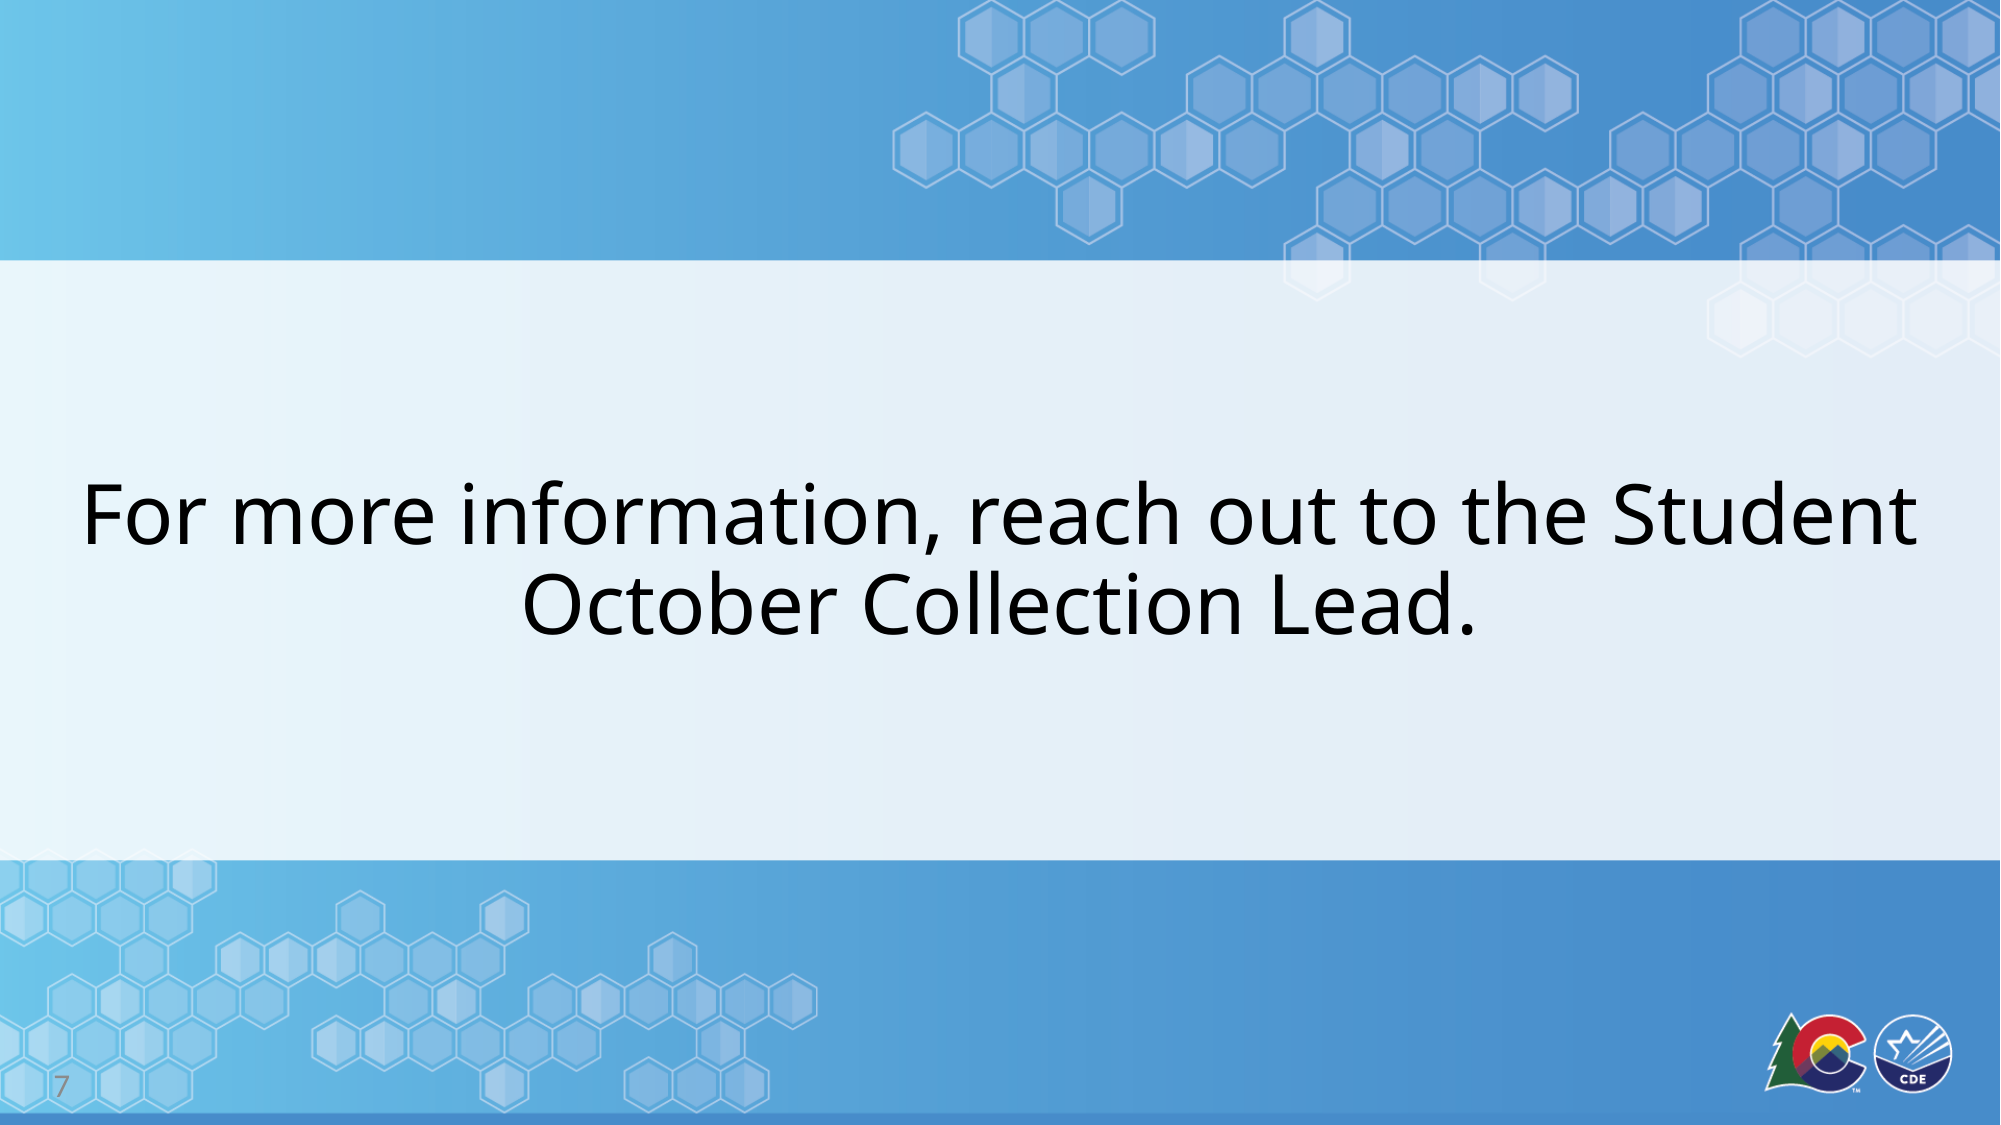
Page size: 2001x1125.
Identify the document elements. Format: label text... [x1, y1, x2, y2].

slide_number 7 [38, 1054, 489, 1115]
picture [0, 0, 2000, 260]
picture [0, 861, 2000, 1125]
title For more information, reach out to the Student October Collection Lead. [0, 301, 2000, 824]
